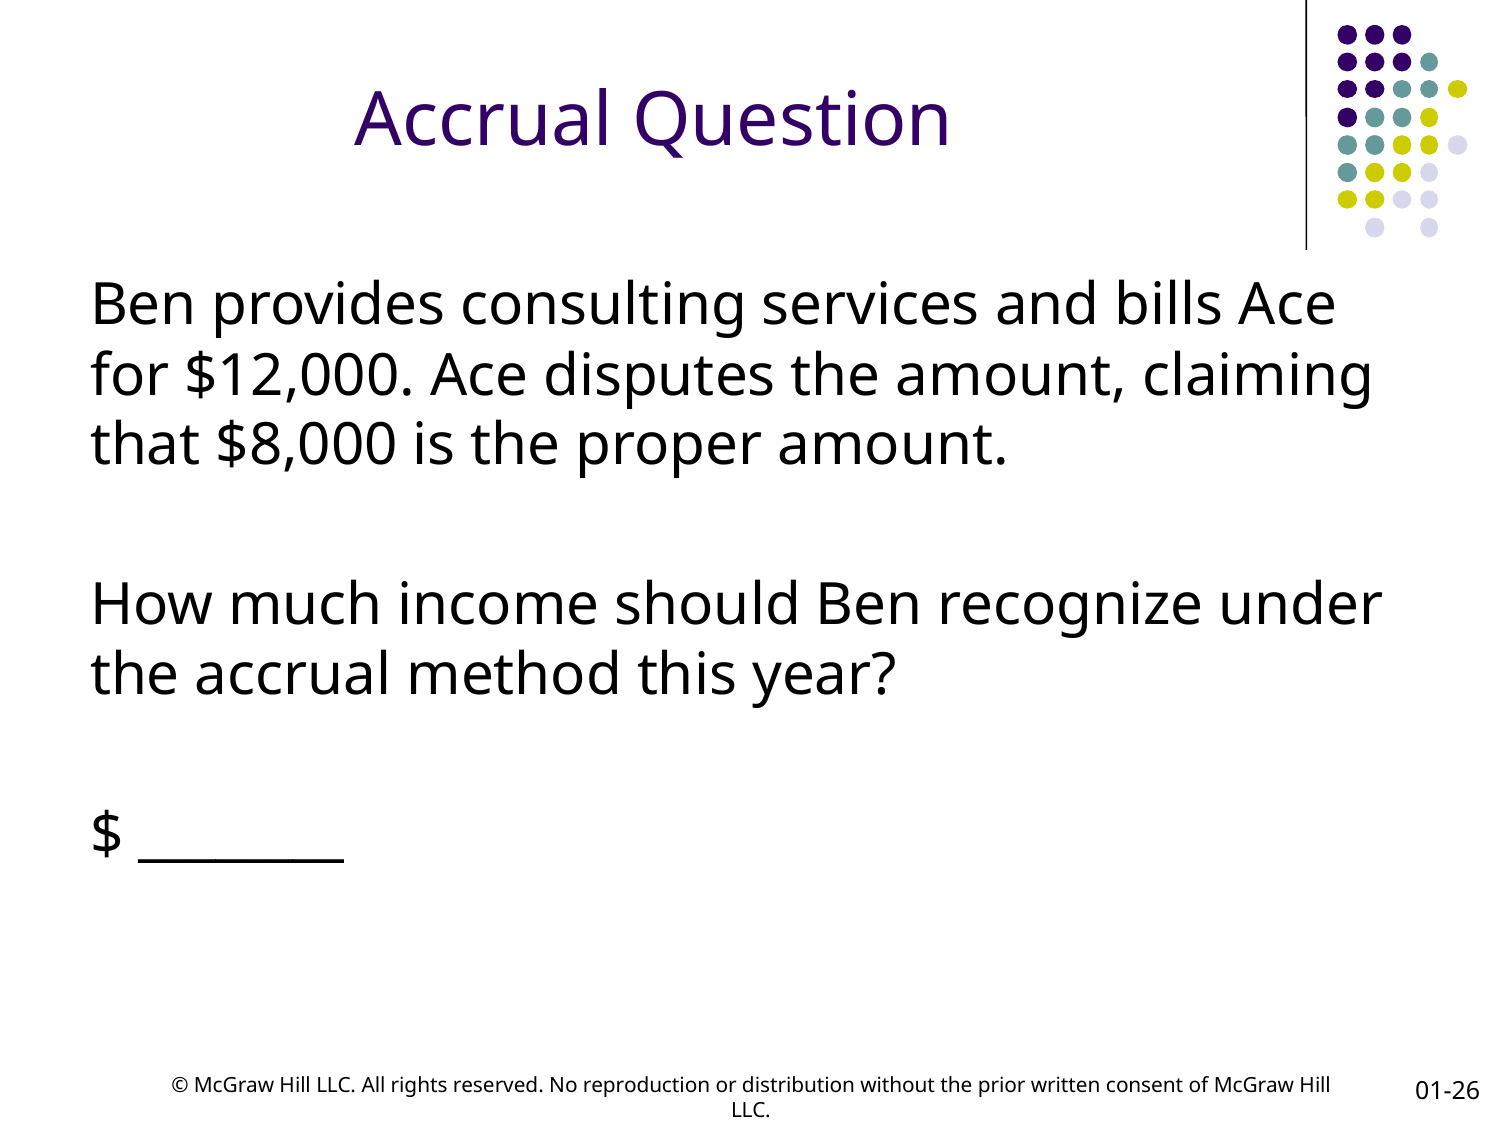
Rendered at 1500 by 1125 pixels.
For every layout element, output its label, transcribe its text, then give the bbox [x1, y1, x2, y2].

list Ben provides consulting services and bills Ace for $12,000. Ace disputes the amount, claiming that $8,000 is the proper amount. How much income should Ben recognize under the accrual method this year? $ ________ [75, 259, 1425, 1062]
slide_number 01-26 [1345, 1061, 1496, 1122]
title Accrual Question [32, 8, 1275, 234]
